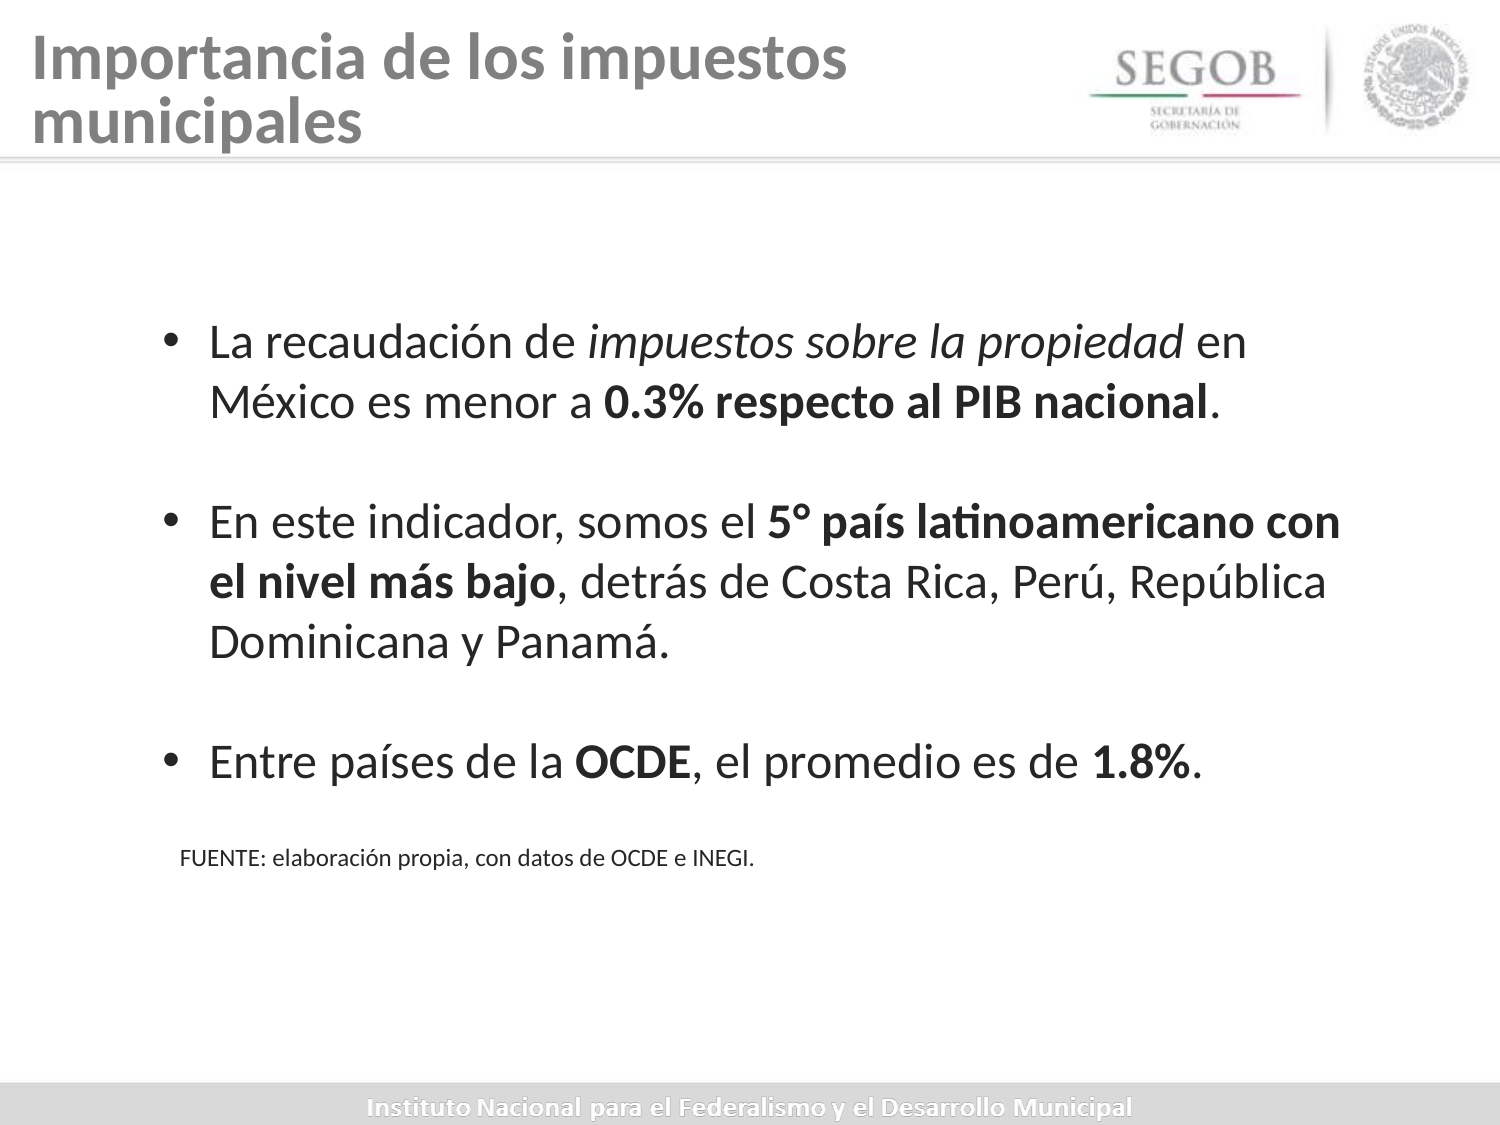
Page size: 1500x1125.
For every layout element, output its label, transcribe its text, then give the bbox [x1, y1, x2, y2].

text_box FUENTE: elaboración propia, con datos de OCDE e INEGI. [165, 834, 772, 879]
text_box Importancia de los impuestos municipales [16, 20, 1069, 164]
text_box La recaudación de impuestos sobre la propiedad en México es menor a 0.3% respecto al PIB nacional. En este indicador, somos el 5° país latinoamericano con el nivel más bajo, detrás de Costa Rica, Perú, República Dominicana y Panamá. Entre países de la OCDE, el promedio es de 1.8%. [147, 301, 1365, 797]
picture [0, 0, 1500, 1125]
